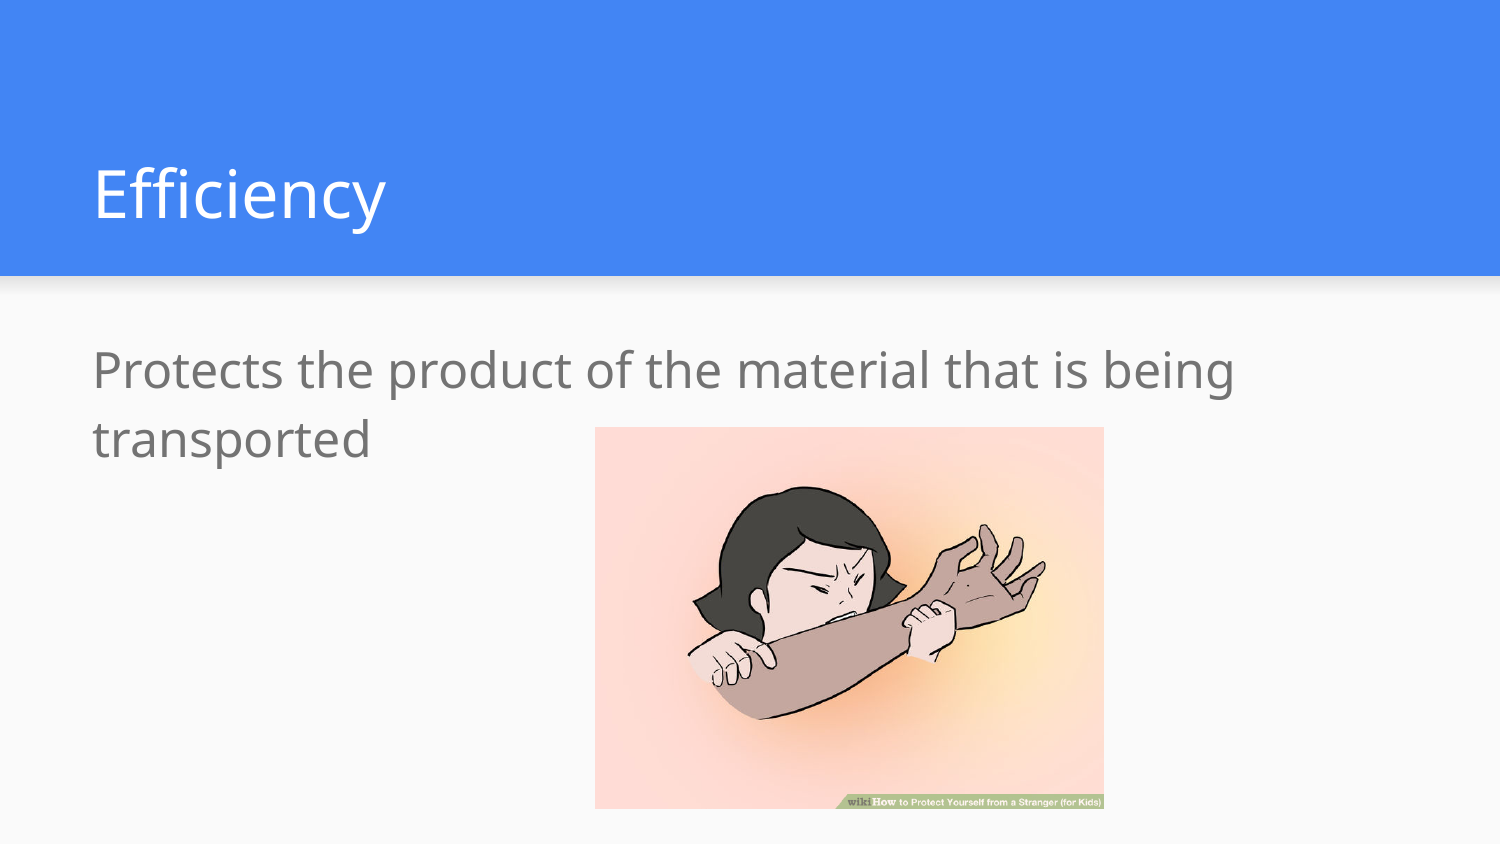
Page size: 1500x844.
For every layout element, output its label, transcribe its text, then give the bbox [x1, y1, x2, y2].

title Efficiency [77, 121, 1427, 248]
picture [595, 427, 1105, 809]
list Protects the product of the material that is being transported [77, 314, 1427, 760]
